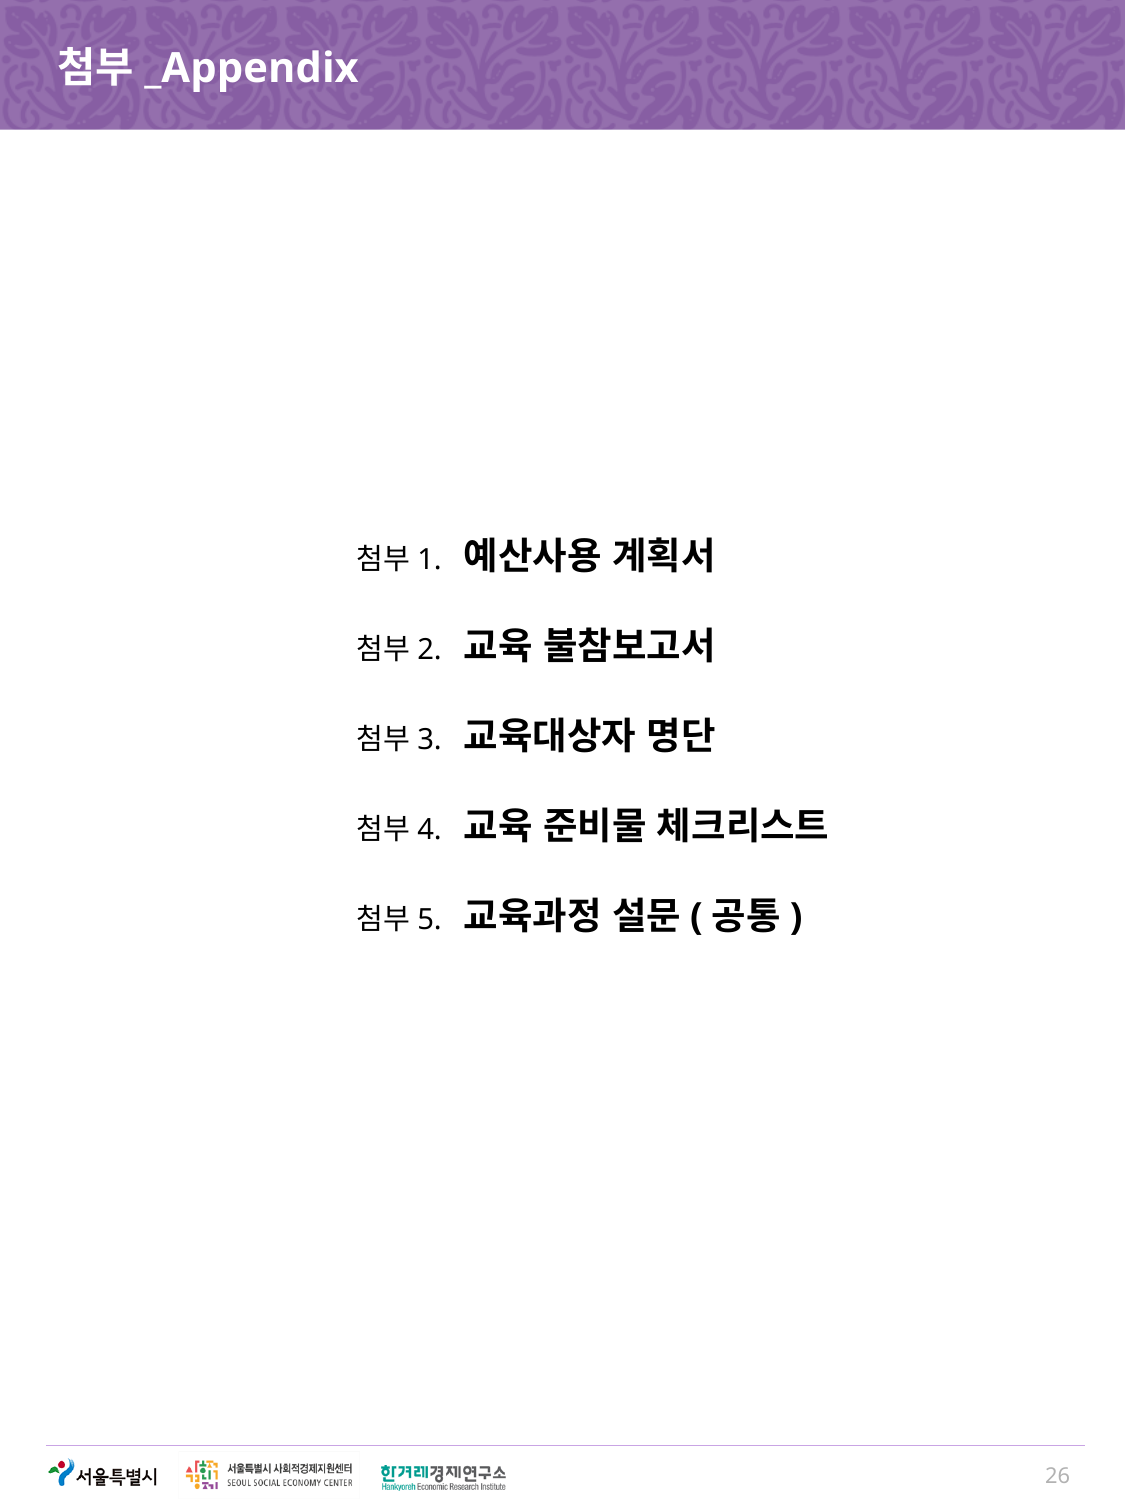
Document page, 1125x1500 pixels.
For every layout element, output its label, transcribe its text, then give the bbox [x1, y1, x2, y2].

title 첨부_Appendix [42, 23, 784, 115]
picture [178, 1451, 360, 1499]
picture [0, 0, 1125, 130]
picture [381, 1465, 506, 1491]
picture [48, 1457, 157, 1486]
slide_number 26 [832, 1436, 1086, 1500]
text_box 첨부1. 예산사용 계획서 첨부2. 교육 불참보고서 첨부3. 교육대상자 명단 첨부4. 교육 준비물 체크리스트 첨부5. 교육과정 설문(공통) [341, 479, 1001, 945]
